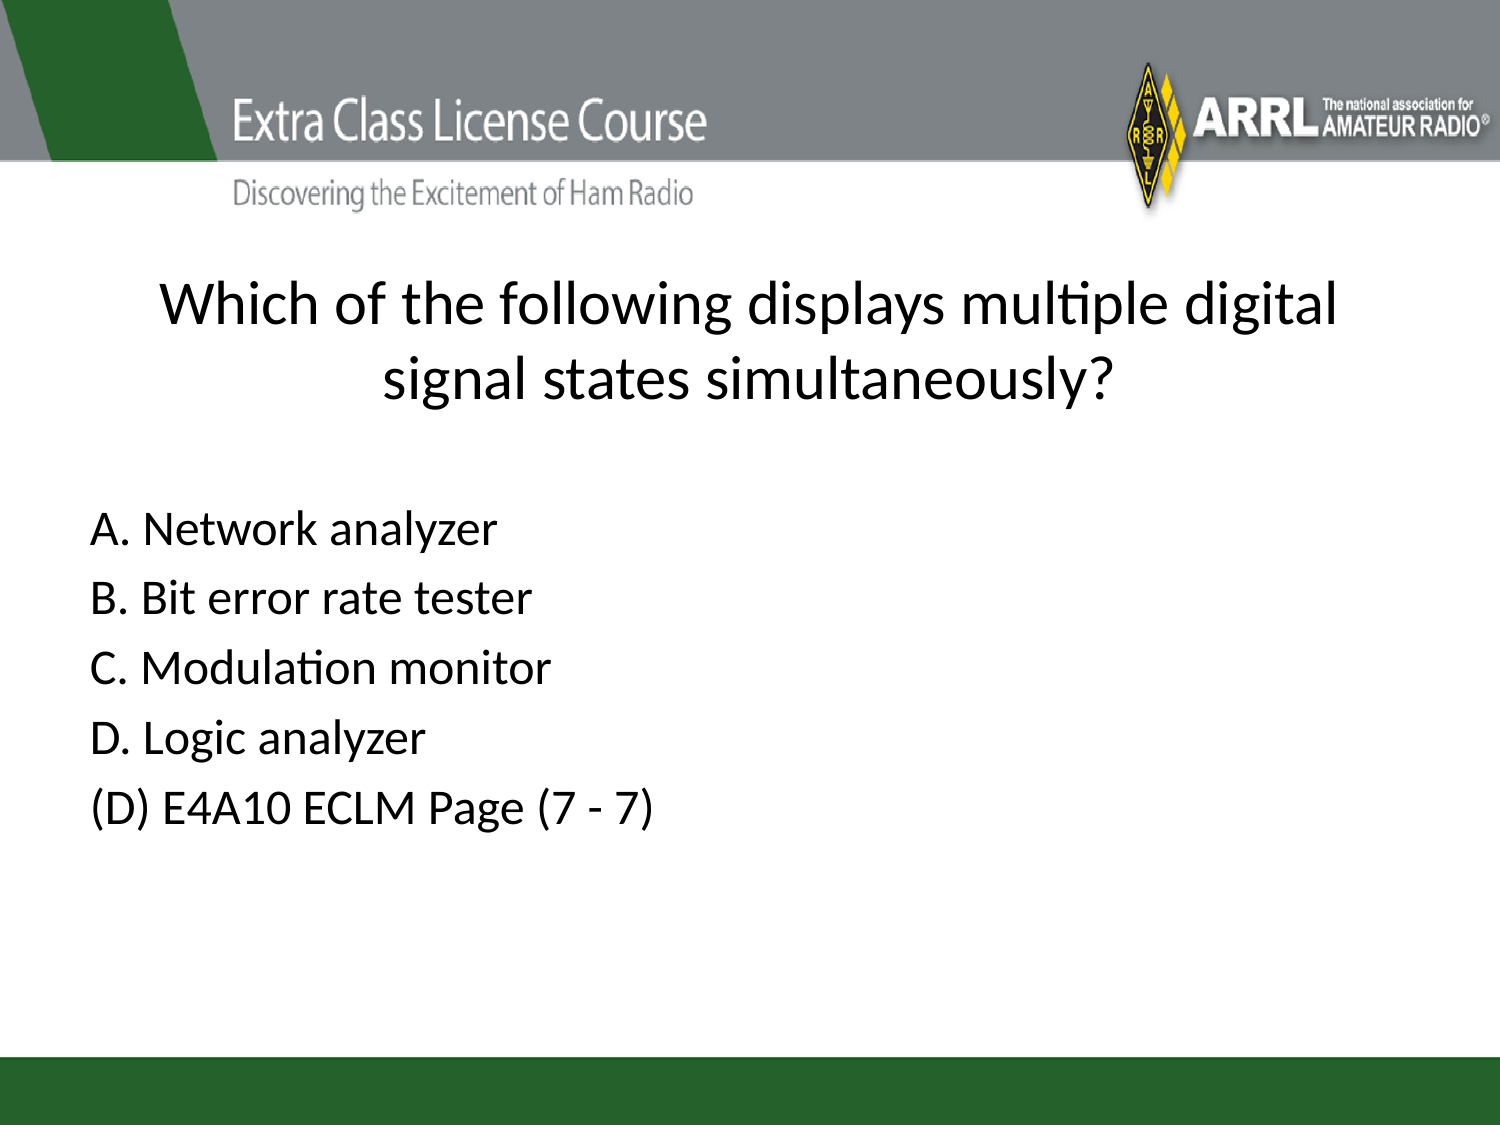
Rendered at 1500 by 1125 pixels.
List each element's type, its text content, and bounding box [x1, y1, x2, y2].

title Which of the following displays multiple digital signal states simultaneously? [75, 254, 1425, 435]
list A. Network analyzer B. Bit error rate tester C. Modulation monitor D. Logic analyzer (D) E4A10 ECLM Page (7 - 7) [75, 487, 1425, 1005]
picture [0, 0, 1500, 1125]
